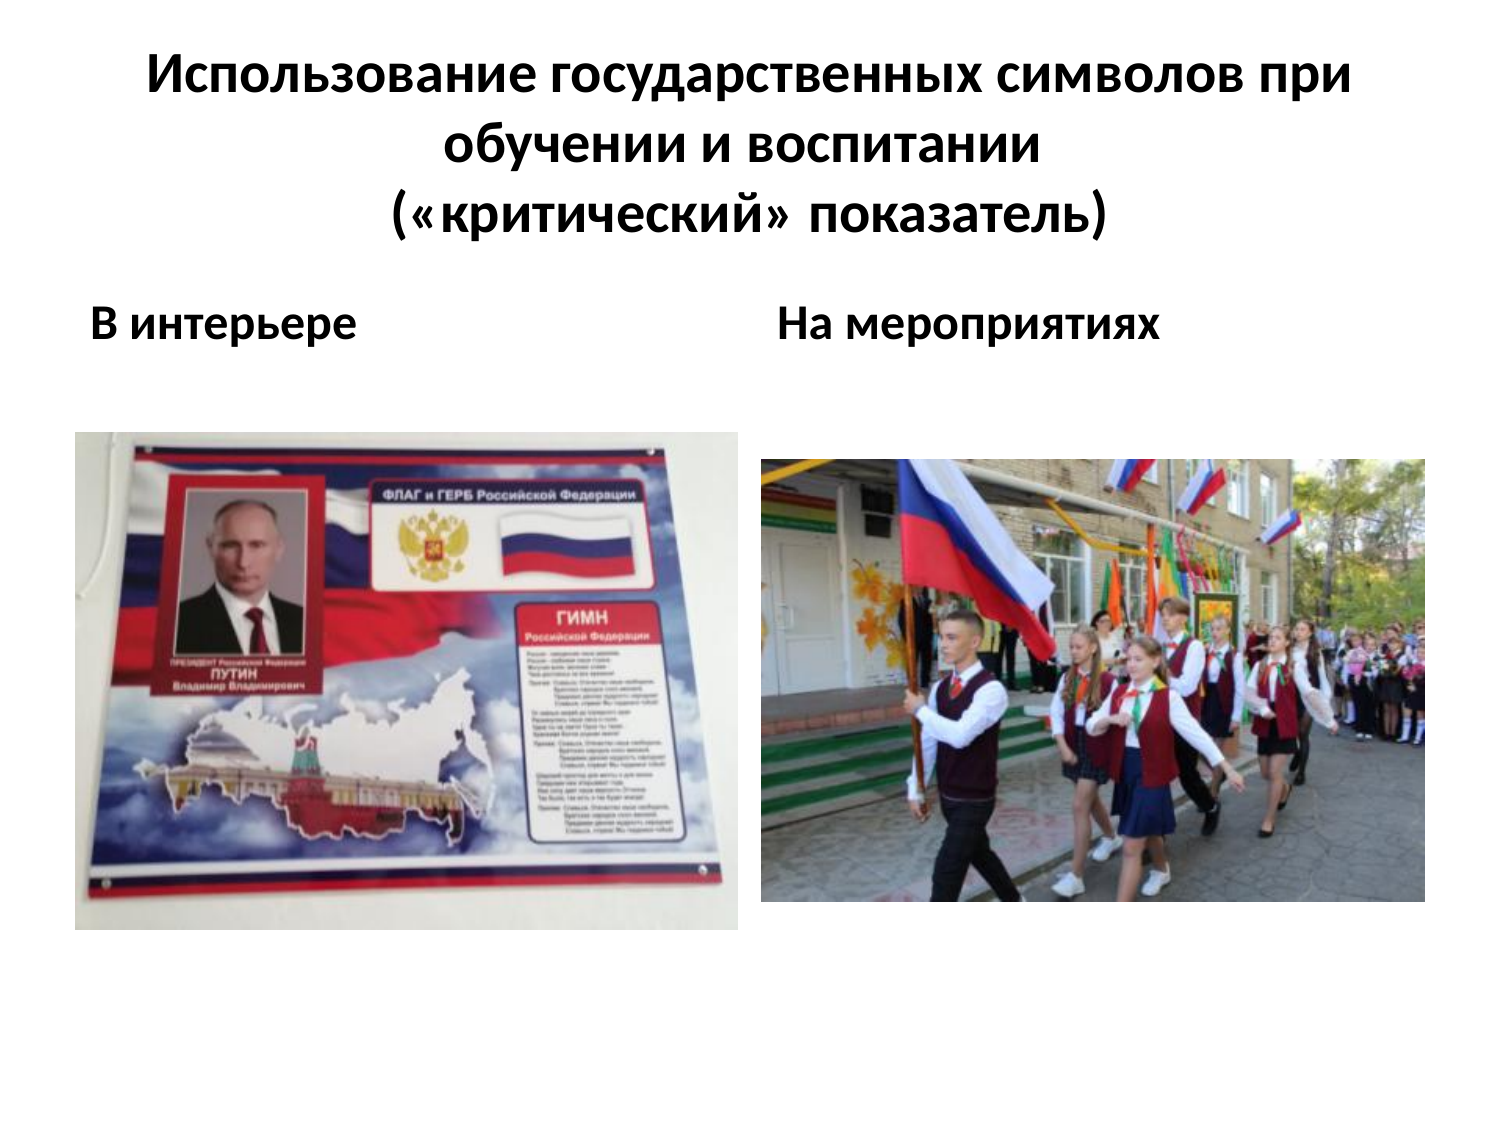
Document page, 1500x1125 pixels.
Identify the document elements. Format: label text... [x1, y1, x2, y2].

title Использование государственных символов при обучении и воспитании («критический» показатель) [75, 45, 1425, 233]
list В интерьере [75, 251, 738, 357]
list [761, 459, 1426, 903]
list На мероприятиях [761, 251, 1425, 357]
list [74, 432, 738, 930]
